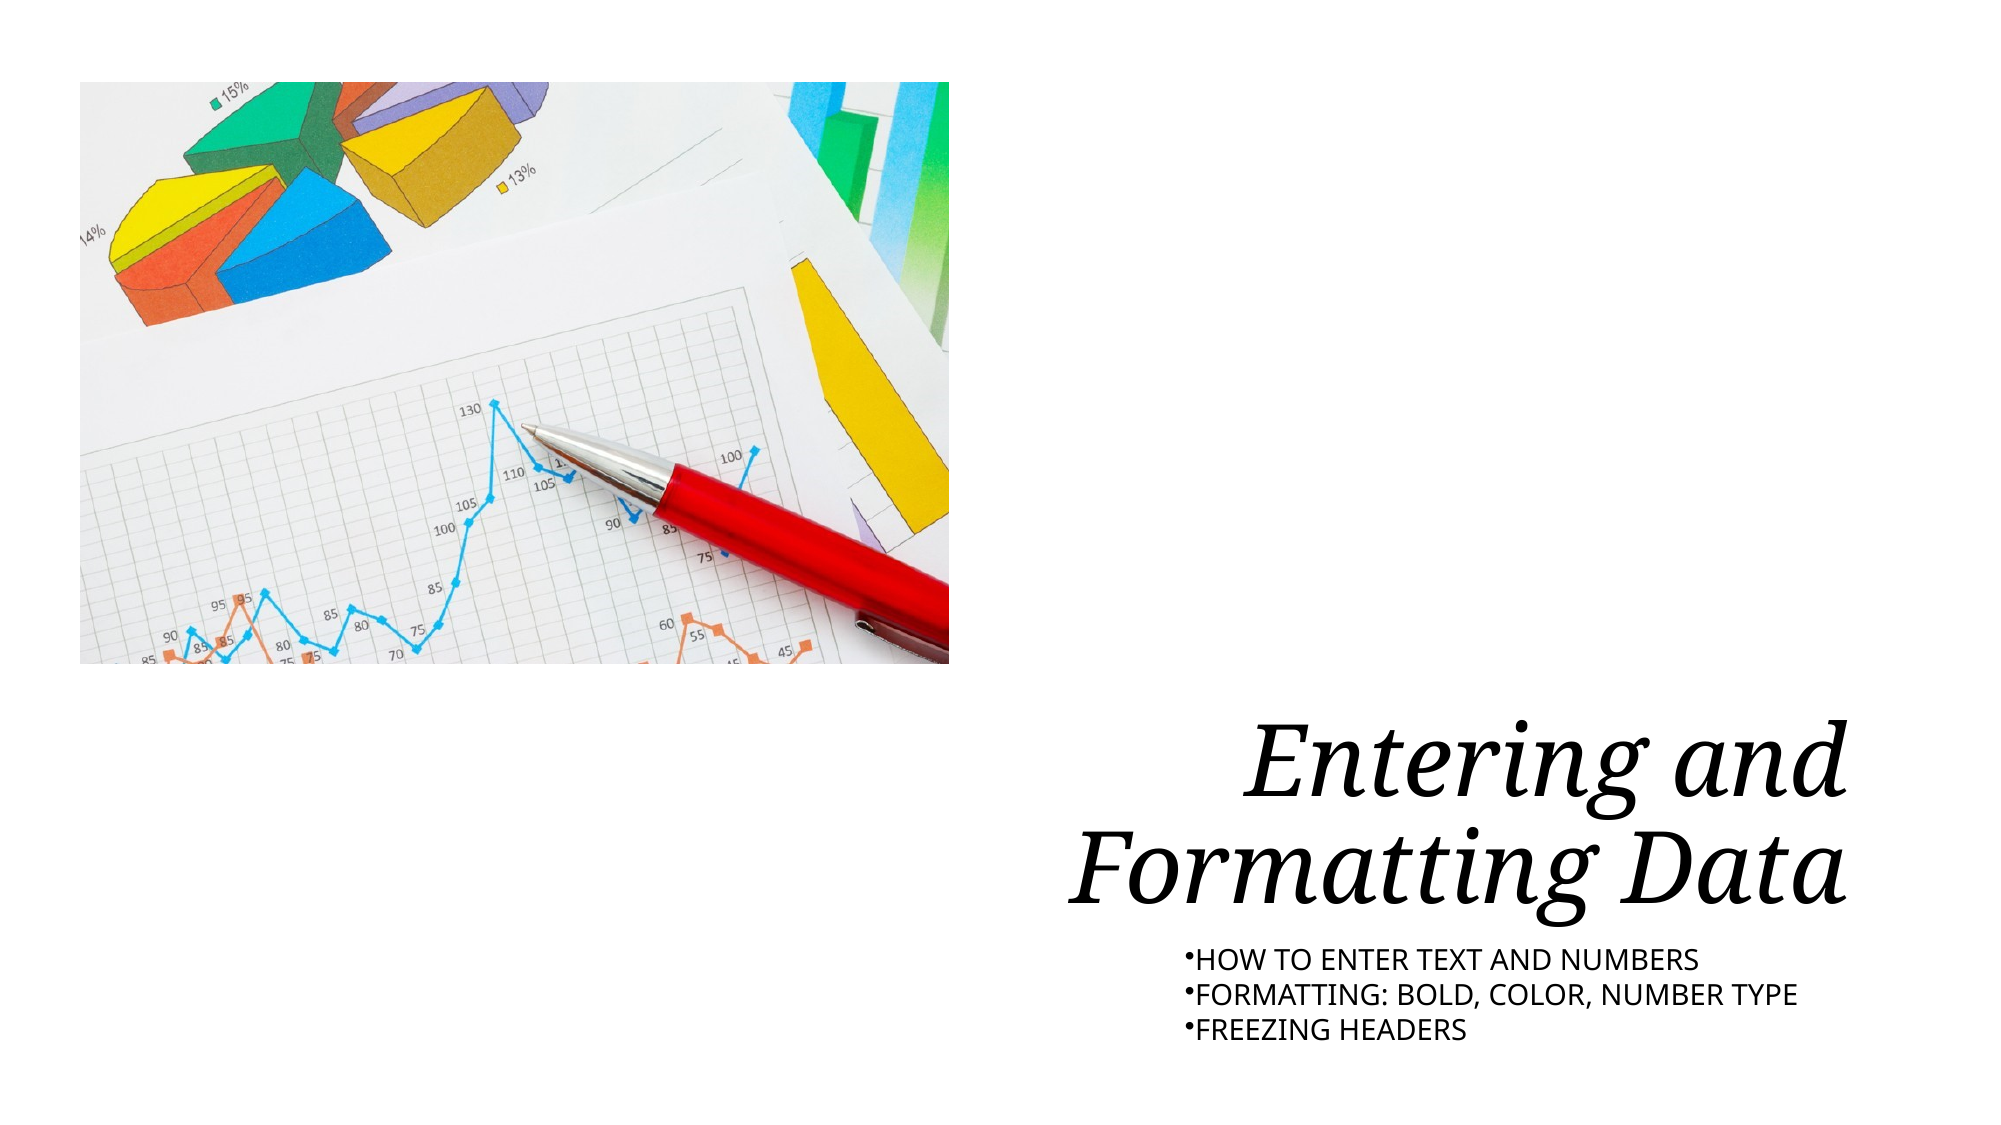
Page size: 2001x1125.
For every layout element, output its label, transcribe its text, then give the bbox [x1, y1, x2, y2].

subtitle How to enter text and numbers Formatting: Bold, color, number type Freezing headers [1169, 705, 1827, 1125]
picture [80, 82, 949, 664]
title Entering and Formatting Data [861, 693, 1863, 933]
